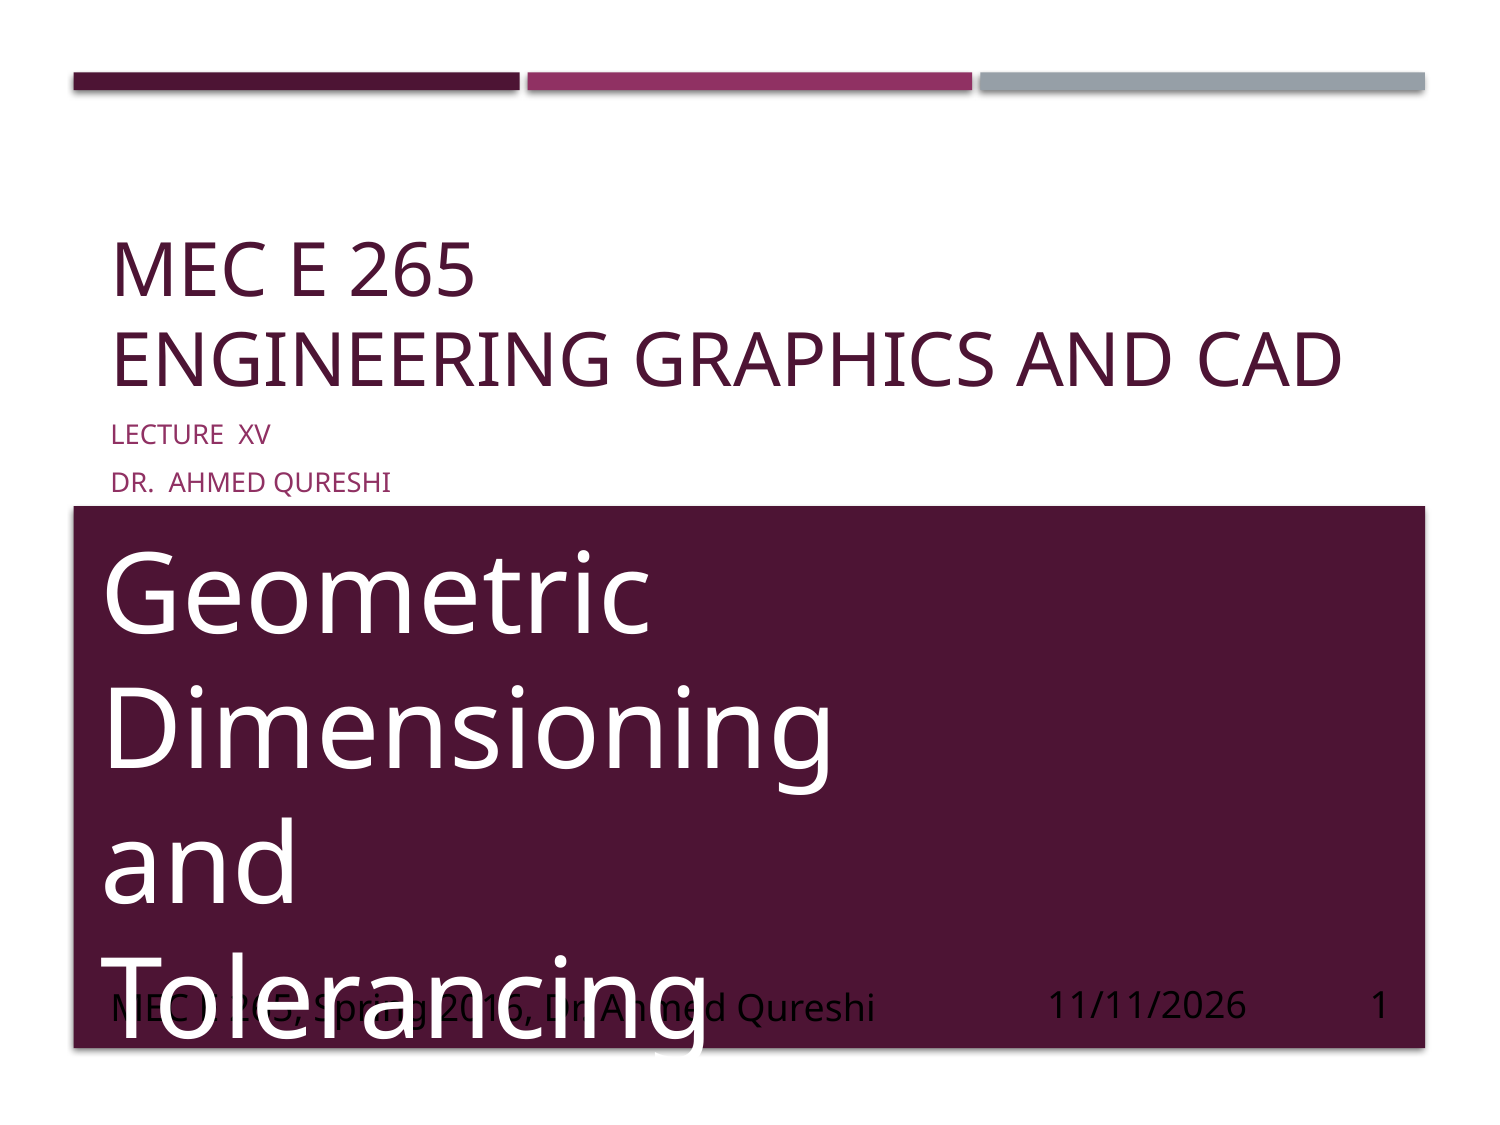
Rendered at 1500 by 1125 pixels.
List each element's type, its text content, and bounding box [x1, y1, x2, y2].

text_box Geometric Dimensioning and Tolerancing [85, 513, 943, 1069]
slide_number 1 [1279, 977, 1406, 1037]
title MEC E 265 Engineering graphics and Cad [95, 162, 1406, 409]
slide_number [943, 977, 1262, 1037]
subtitle Lecture XV Dr. Ahmed Qureshi [95, 409, 1406, 507]
